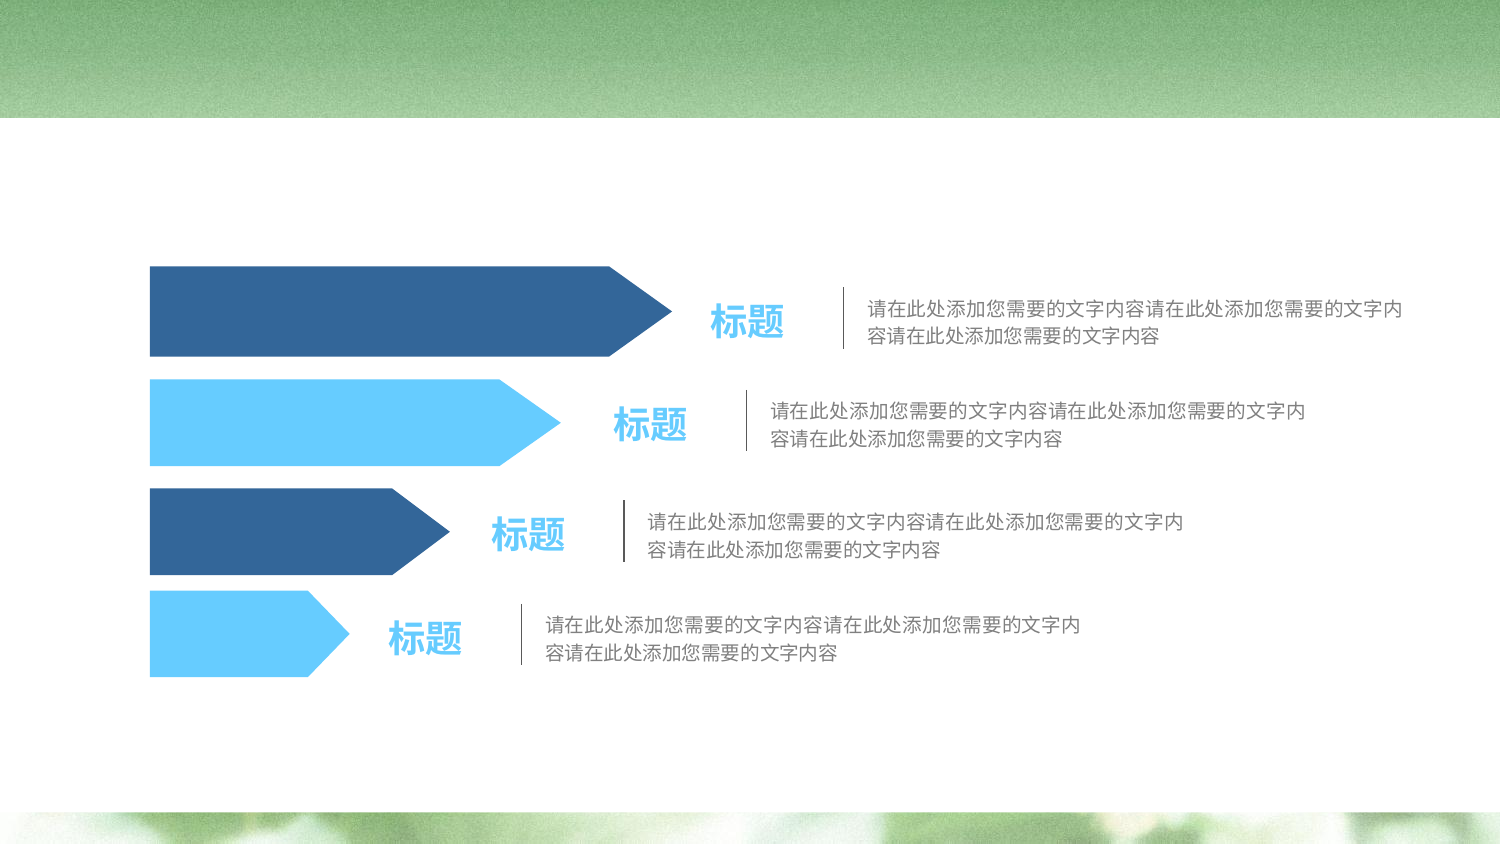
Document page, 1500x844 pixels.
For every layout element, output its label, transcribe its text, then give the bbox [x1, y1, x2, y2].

text_box 标题 [451, 504, 606, 564]
text_box 标题 [348, 607, 503, 667]
text_box 请在此处添加您需要的文字内容请在此处添加您需要的文字内容请在此处添加您需要的文字内容 [647, 506, 1184, 561]
text_box [149, 266, 673, 357]
text_box 请在此处添加您需要的文字内容请在此处添加您需要的文字内容请在此处添加您需要的文字内容 [545, 609, 1081, 665]
picture [0, 0, 1500, 118]
text_box 标题 [573, 393, 728, 454]
text_box 标题 [670, 291, 825, 351]
picture [0, 813, 1500, 844]
text_box 请在此处添加您需要的文字内容请在此处添加您需要的文字内容请在此处添加您需要的文字内容 [867, 292, 1403, 348]
text_box 请在此处添加您需要的文字内容请在此处添加您需要的文字内容请在此处添加您需要的文字内容 [770, 395, 1306, 451]
text_box [149, 590, 350, 678]
text_box [149, 488, 450, 576]
text_box [149, 379, 561, 467]
